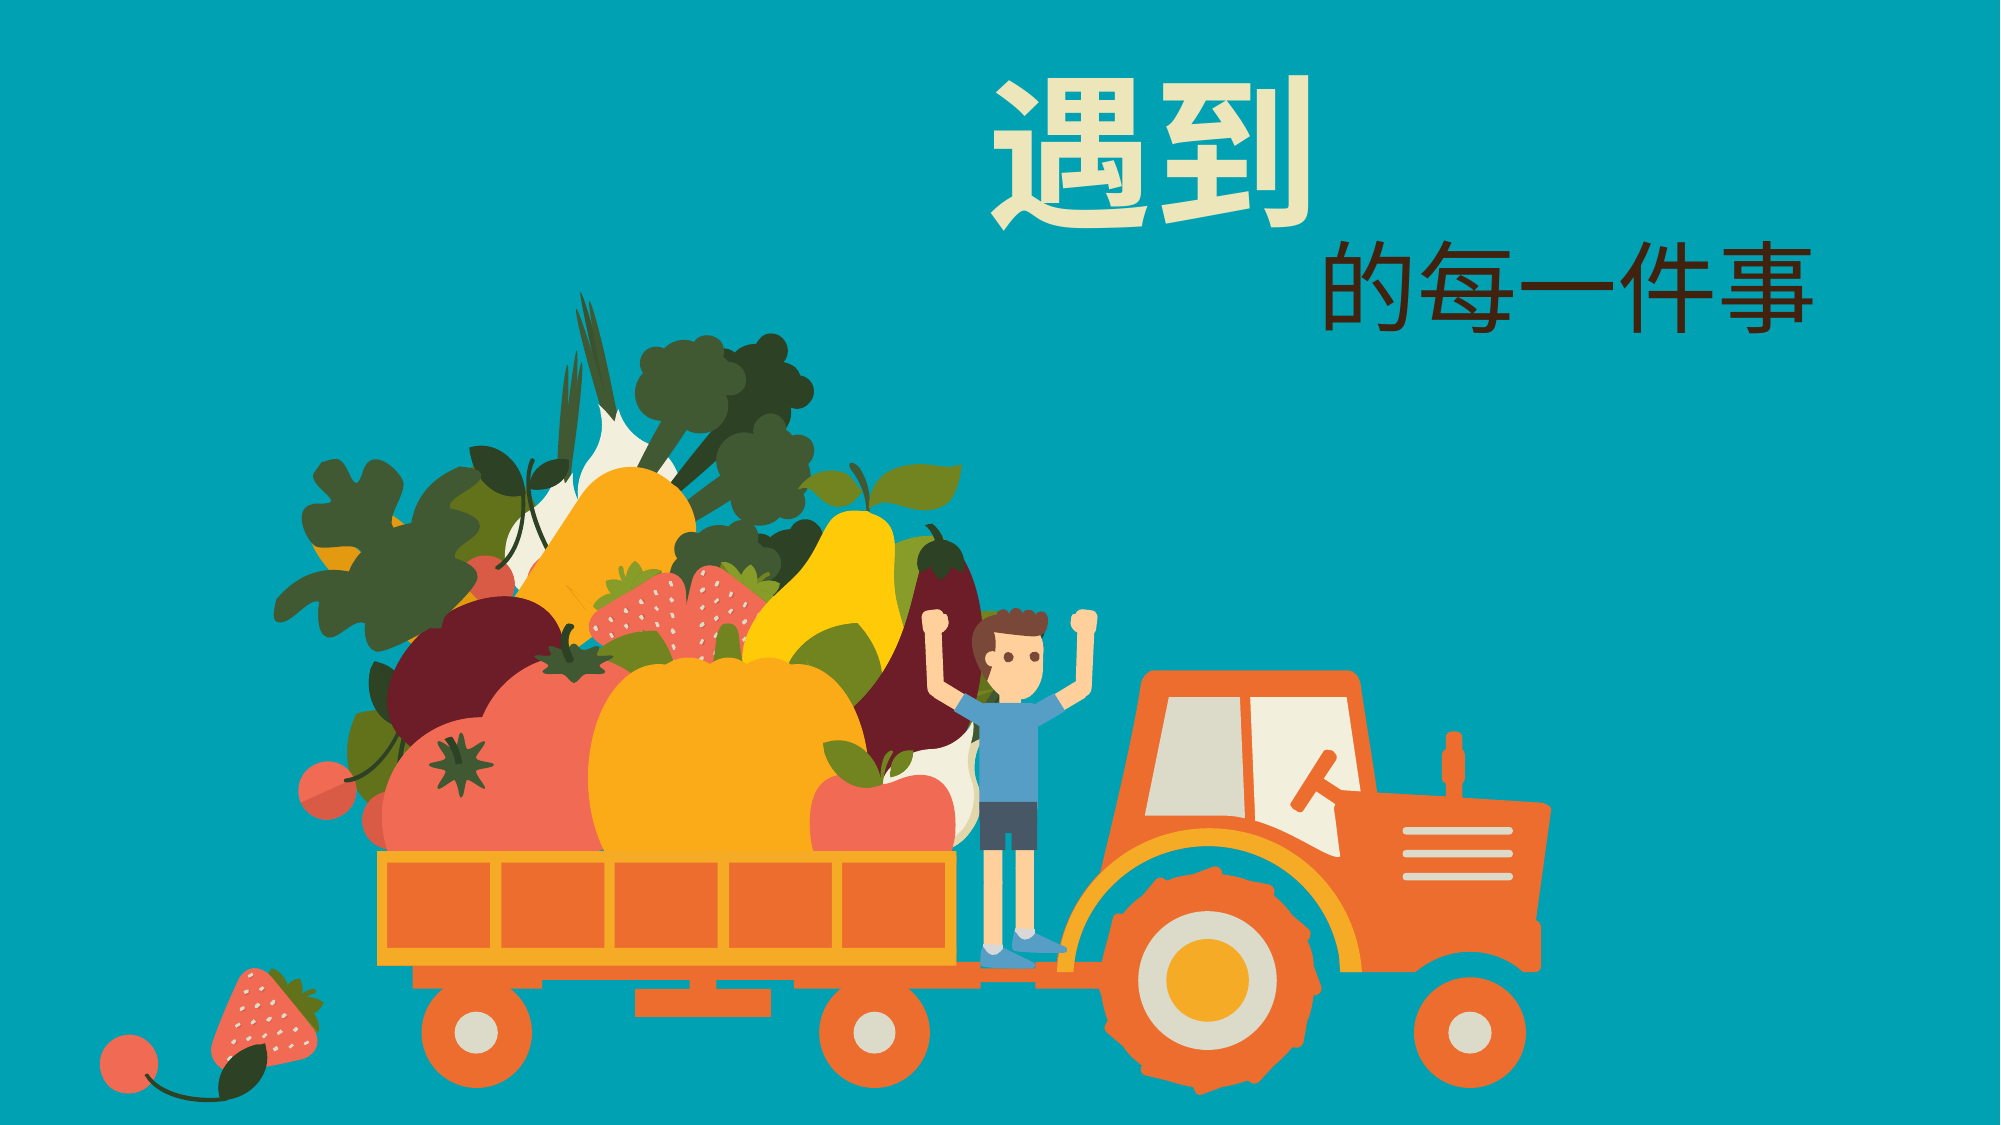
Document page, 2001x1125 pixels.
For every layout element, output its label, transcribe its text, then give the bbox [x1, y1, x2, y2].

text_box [95, 292, 1553, 1125]
text_box 的每一件事 [1302, 218, 1833, 353]
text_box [920, 607, 1099, 970]
text_box 遇到 [971, 41, 1335, 257]
